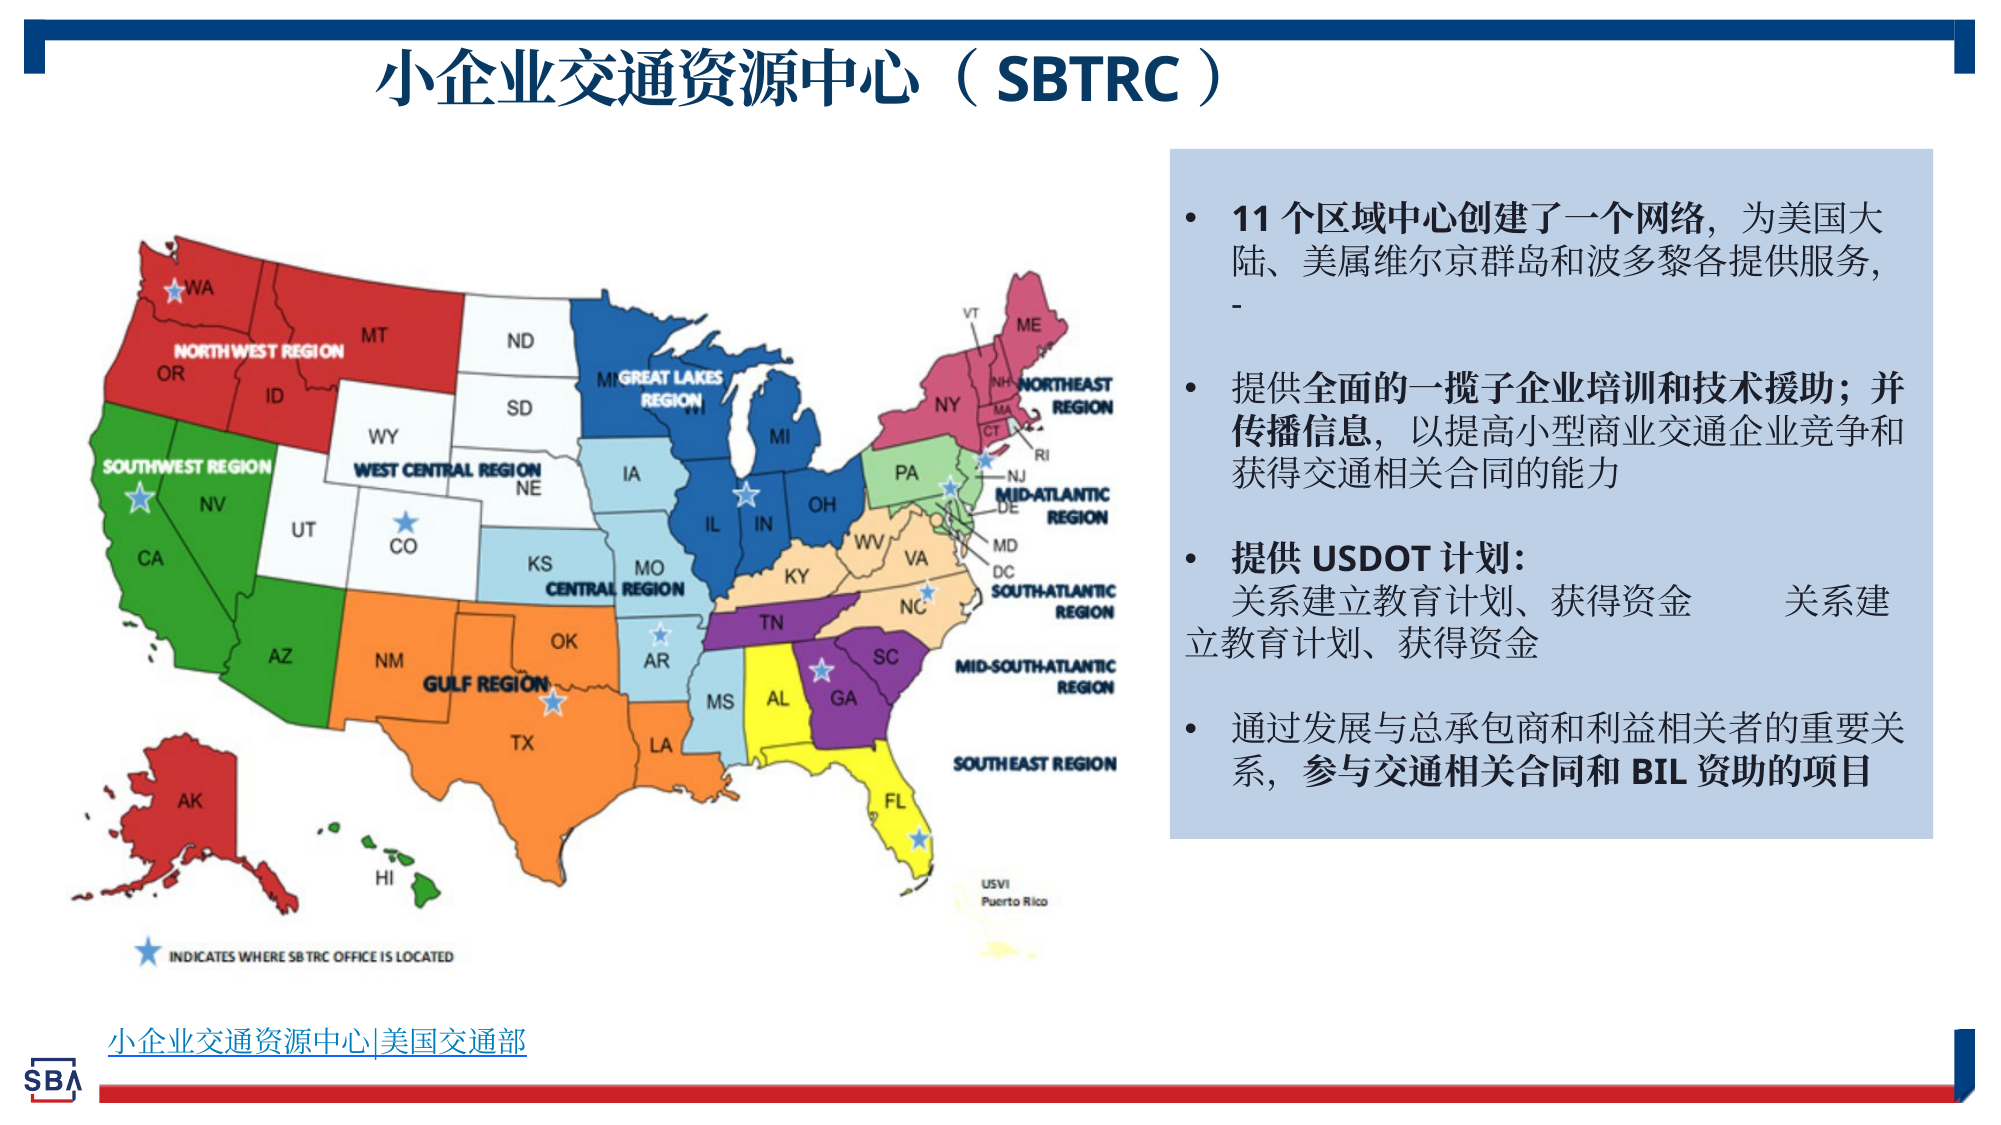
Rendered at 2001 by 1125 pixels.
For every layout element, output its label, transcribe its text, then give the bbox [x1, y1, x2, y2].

text_box 小企业交通资源中心|美国交通部 [40, 1004, 1174, 1125]
title 小企业交通资源中心（SBTRC） [83, 0, 1548, 176]
picture [66, 234, 1117, 980]
text_box 11个区域中心创建了一个网络，为美国大陆、美属维尔京群岛和波多黎各提供服务， - 提供全面的一揽子企业培训和技术援助；并传播信息，以提高小型商业交通企业竞争和获得交通相关合同的能力 提供USDOT计划： 关系建立教育计划、获得资金 关系建立教育计划、获得资金 通过发展与总承包商和利益相关者的重要关系，参与交通相关合同和BIL资助的项目 [1169, 148, 1934, 839]
